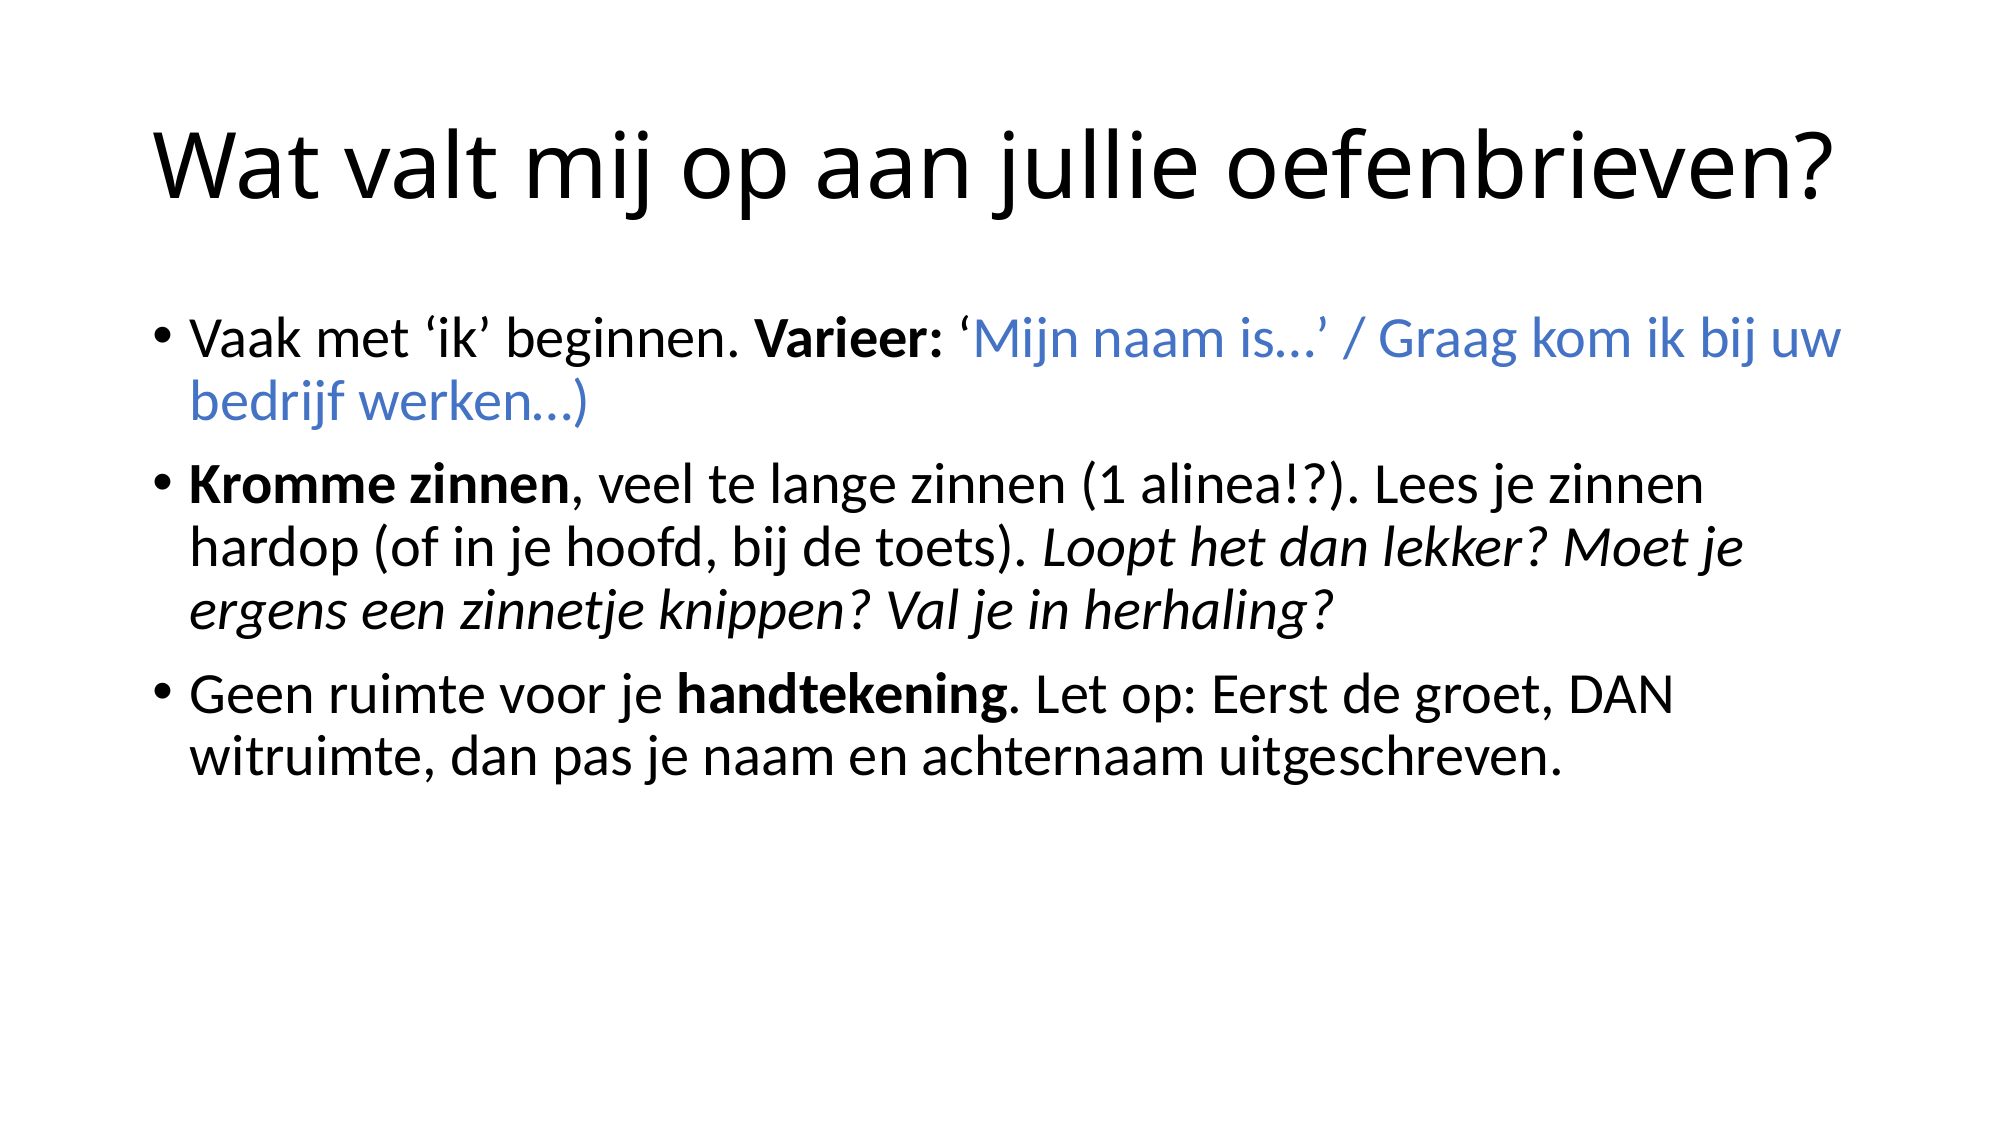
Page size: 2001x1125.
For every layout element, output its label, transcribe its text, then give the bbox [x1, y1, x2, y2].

title Wat valt mij op aan jullie oefenbrieven? [137, 59, 1863, 278]
list Vaak met ‘ik’ beginnen. Varieer: ‘Mijn naam is…’ / Graag kom ik bij uw bedrijf werken…) Kromme zinnen, veel te lange zinnen (1 alinea!?). Lees je zinnen hardop (of in je hoofd, bij de toets). Loopt het dan lekker? Moet je ergens een zinnetje knippen? Val je in herhaling? Geen ruimte voor je handtekening. Let op: Eerst de groet, DAN witruimte, dan pas je naam en achternaam uitgeschreven. [137, 299, 1863, 1014]
